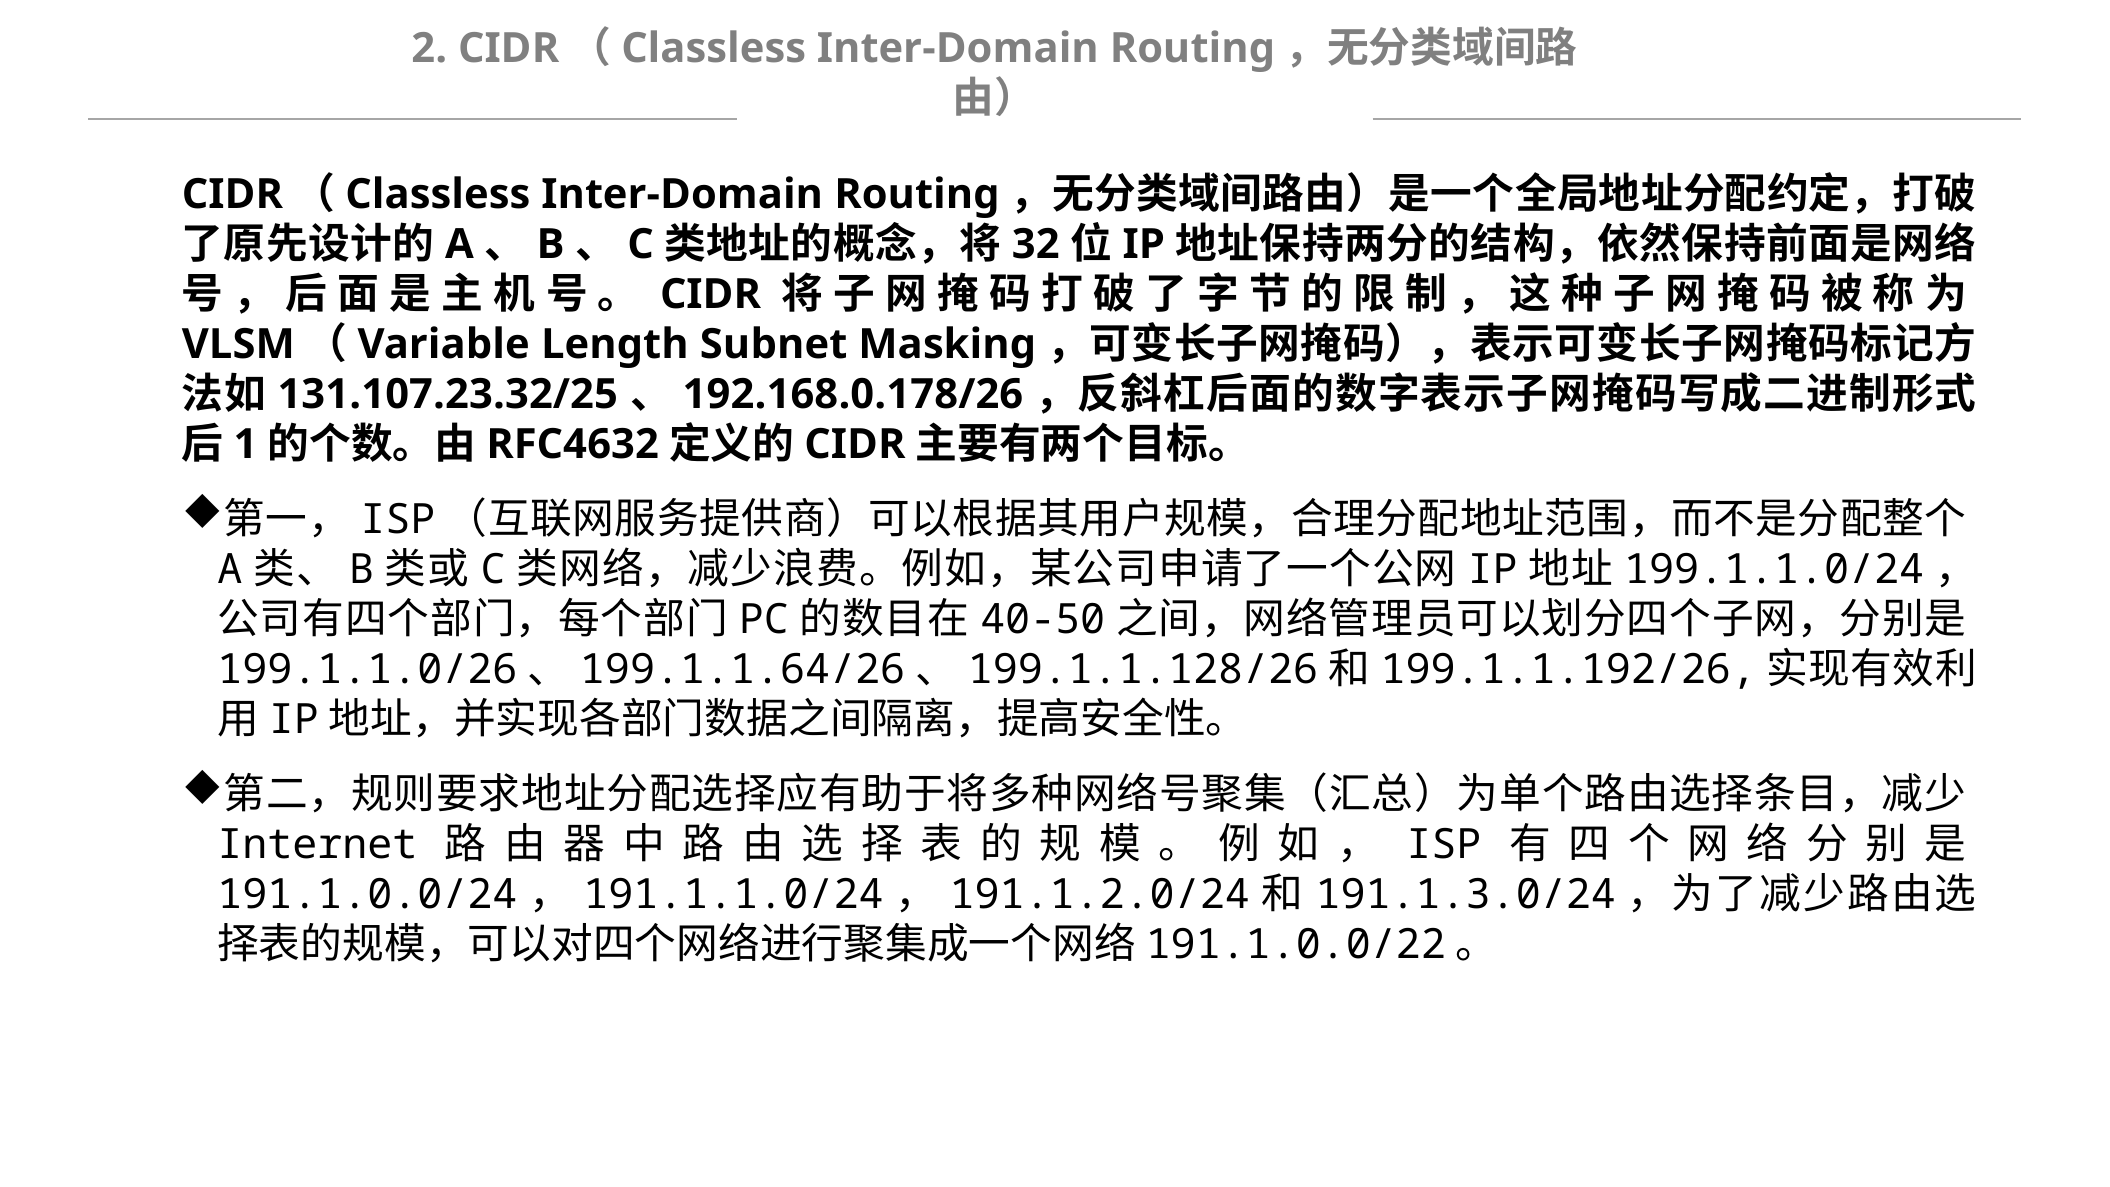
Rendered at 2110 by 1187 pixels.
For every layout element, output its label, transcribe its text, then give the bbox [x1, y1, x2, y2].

text_box 2. CIDR（Classless Inter-Domain Routing，无分类域间路由） [374, 21, 1616, 119]
text_box CIDR（Classless Inter-Domain Routing，无分类域间路由）是一个全局地址分配约定，打破了原先设计的A、B、C类地址的概念，将32位IP地址保持两分的结构，依然保持前面是网络号，后面是主机号。CIDR将子网掩码打破了字节的限制，这种子网掩码被称为VLSM（Variable Length Subnet Masking，可变长子网掩码），表示可变长子网掩码标记方法如131.107.23.32/25、192.168.0.178/26，反斜杠后面的数字表示子网掩码写成二进制形式后1的个数。由RFC4632定义的CIDR主要有两个目标。 第一，ISP（互联网服务提供商）可以根据其用户规模，合理分配地址范围，而不是分配整个A类、B类或C类网络，减少浪费。例如，某公司申请了一个公网IP地址199.1.1.0/24，公司有四个部门，每个部门PC的数目在40-50之间，网络管理员可以划分四个子网，分别是199.1.1.0/26、199.1.1.64/26、199.1.1.128/26和199.1.1.192/26,实现有效利用IP地址，并实现各部门数据之间隔离，提高安全性。 第二，规则要求地址分配选择应有助于将多种网络号聚集（汇总）为单个路由选择条目，减少Internet路由器中路由选择表的规模。例如，ISP有四个网络分别是191.1.0.0/24，191.1.1.0/24，191.1.2.0/24和191.1.3.0/24，为了减少路由选择表的规模，可以对四个网络进行聚集成一个网络191.1.0.0/22。 [167, 159, 1992, 1018]
